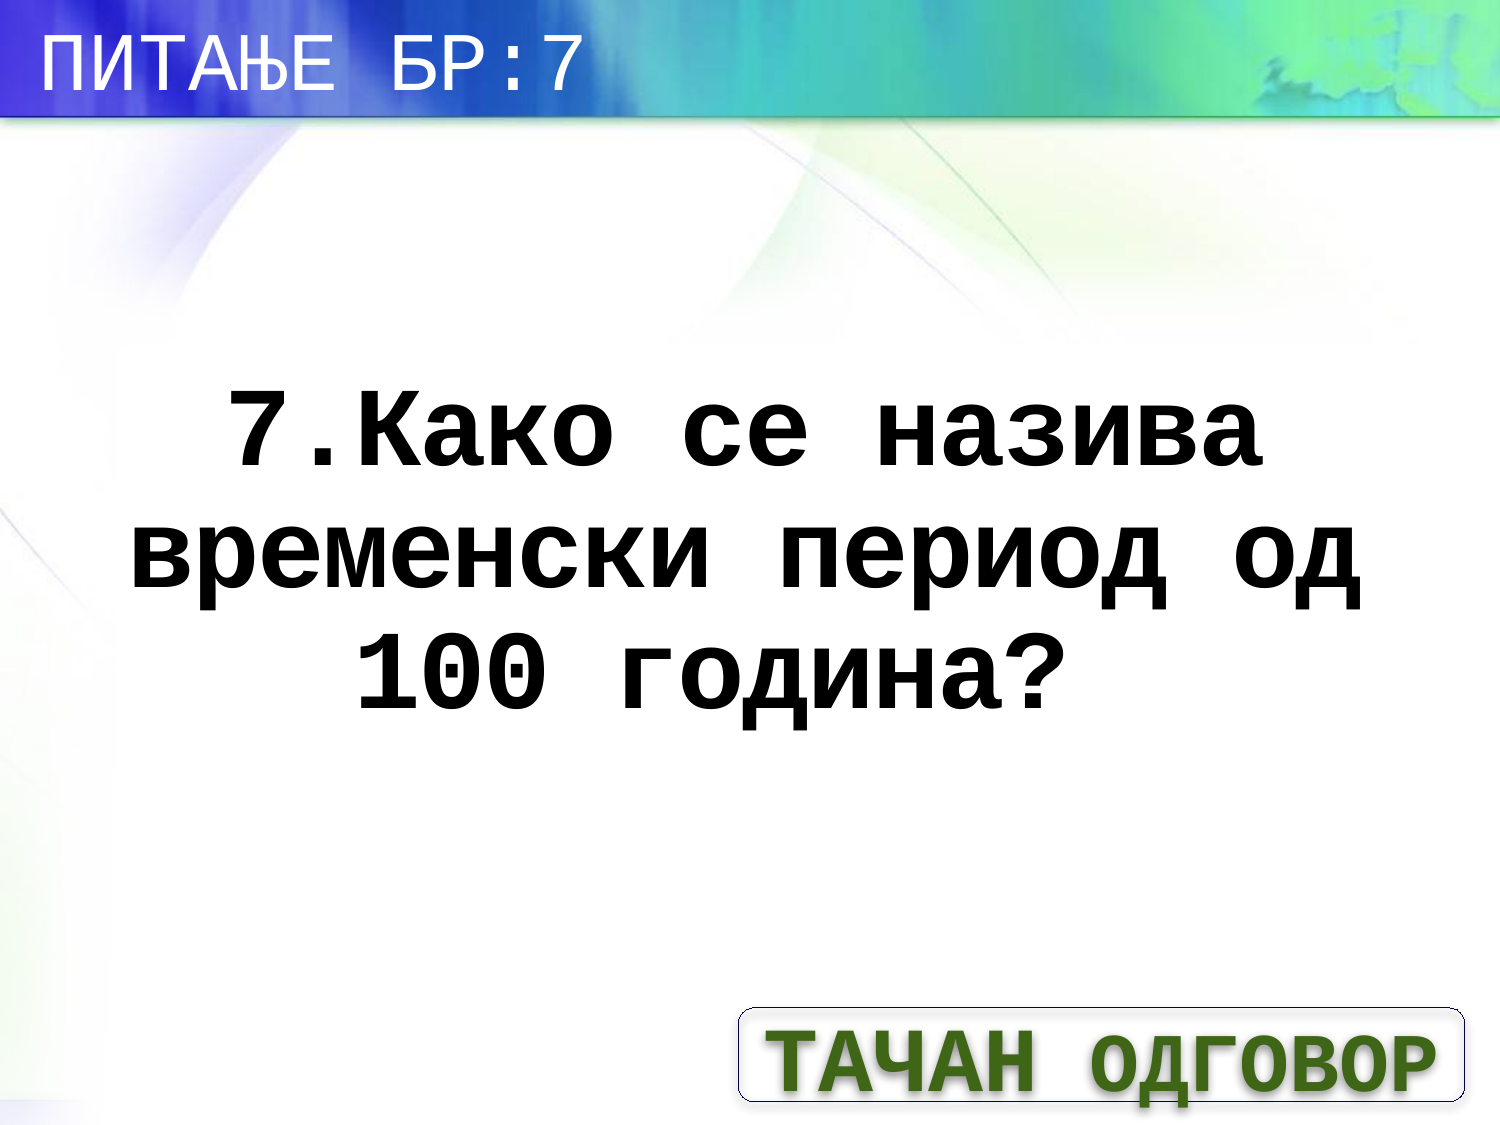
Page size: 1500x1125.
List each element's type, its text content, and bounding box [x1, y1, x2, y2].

title 7.Како се назива временски период од 100 година? [93, 140, 1395, 961]
picture [0, 0, 1500, 1125]
text_box ПИТАЊЕ БР:7 [23, 0, 621, 115]
text_box ТАЧАН ОДГОВОР [738, 1007, 1465, 1102]
